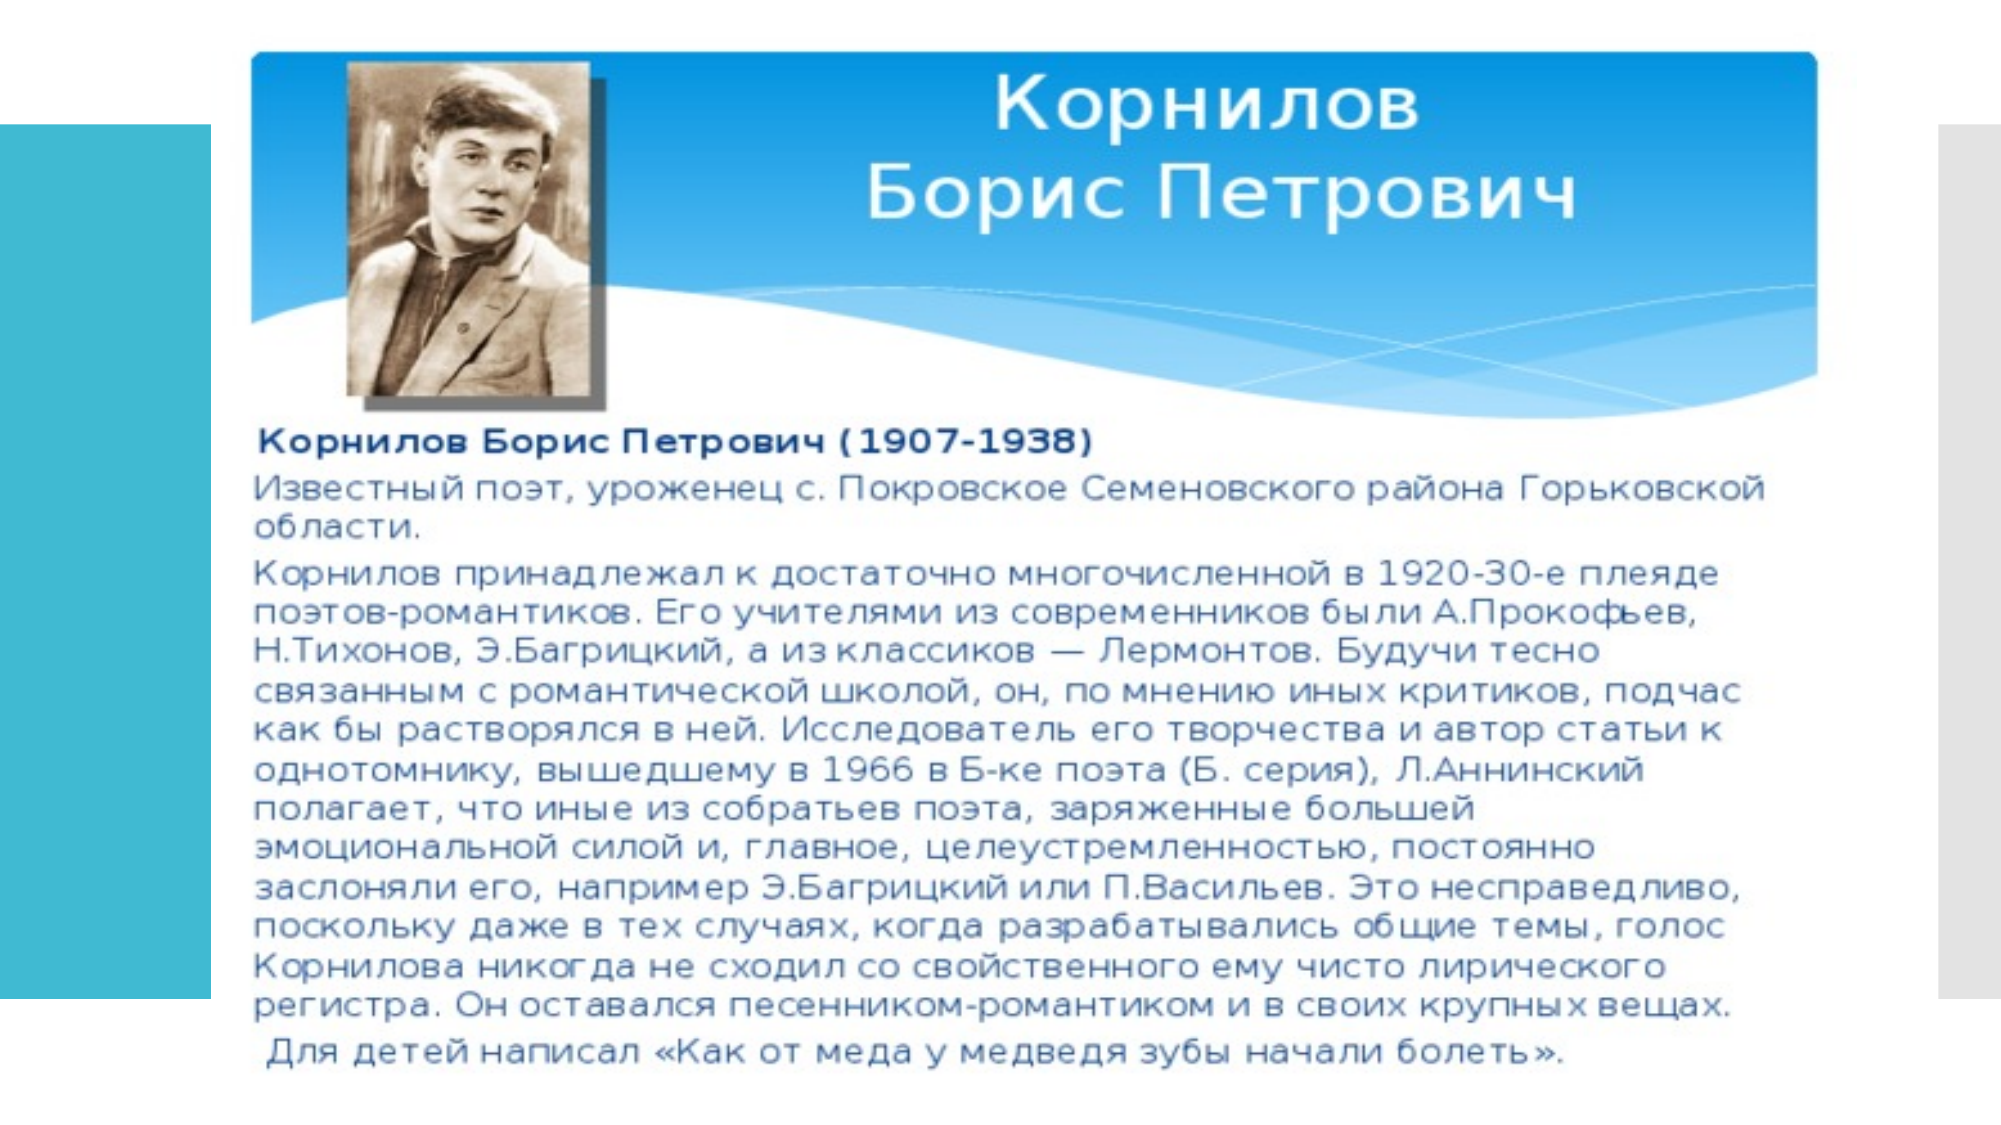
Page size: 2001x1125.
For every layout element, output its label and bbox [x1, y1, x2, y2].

picture [211, 15, 1858, 1110]
